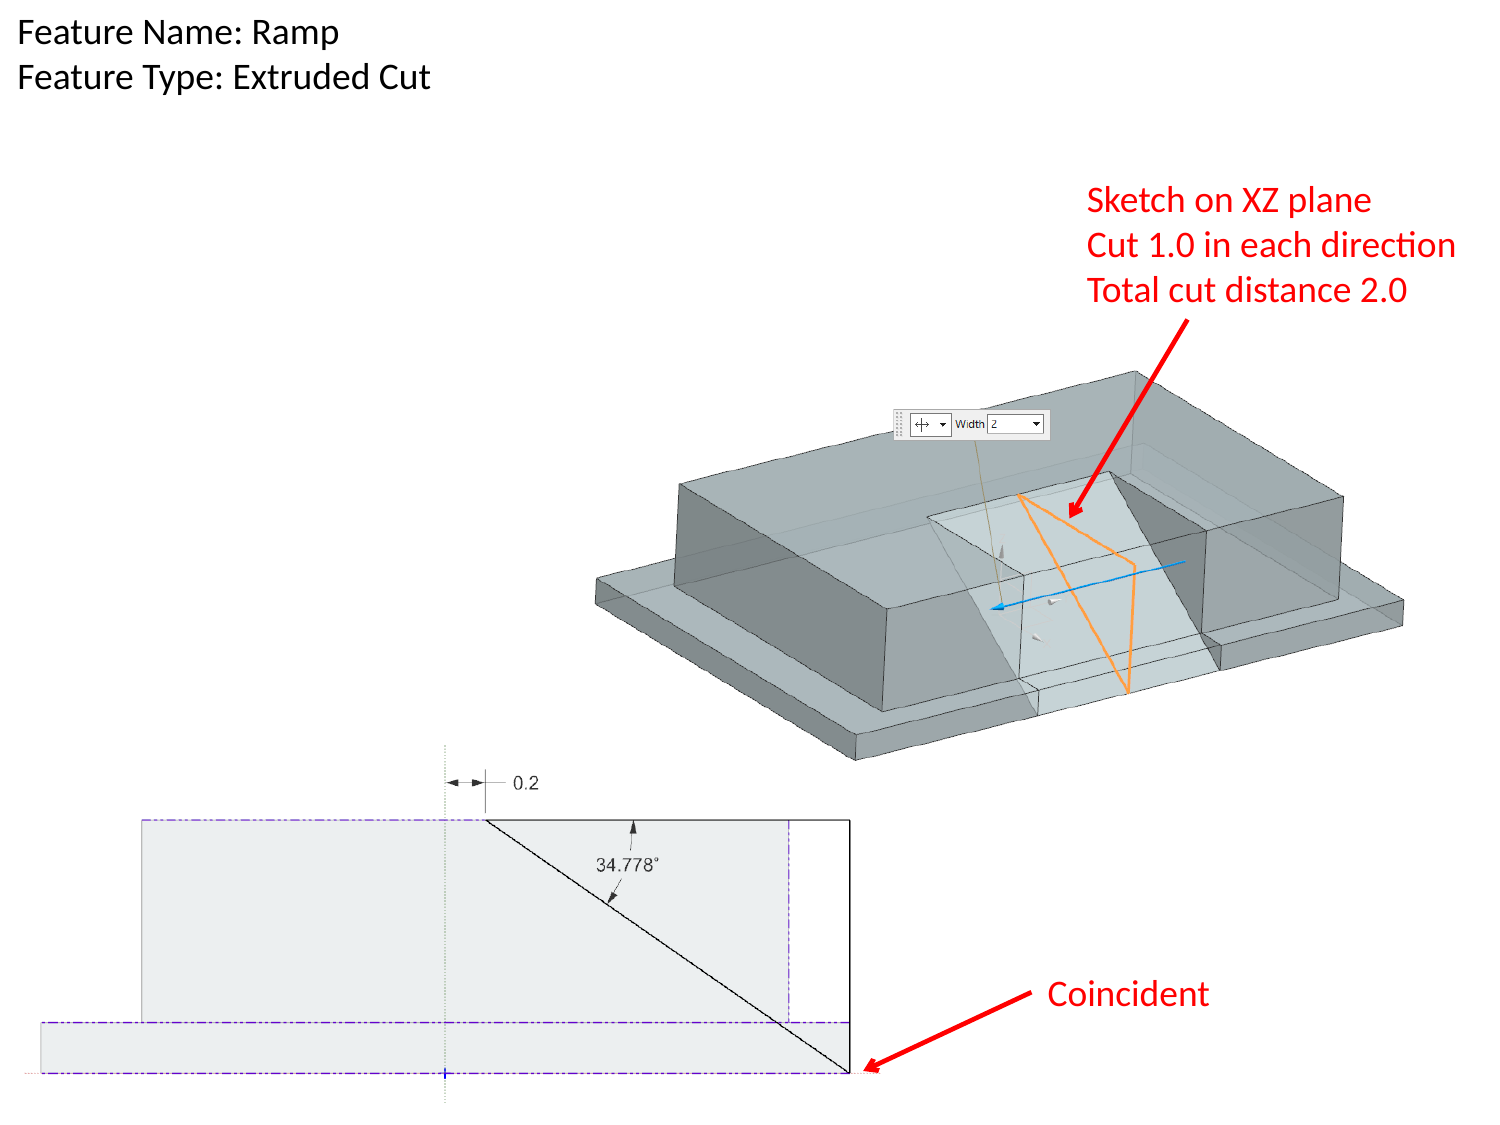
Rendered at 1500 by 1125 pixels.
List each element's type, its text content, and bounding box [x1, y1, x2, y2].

picture [24, 346, 1421, 1103]
text_box Sketch on XZ plane Cut 1.0 in each direction Total cut distance 2.0 [1072, 167, 1472, 318]
text_box Coincident [1032, 961, 1225, 1022]
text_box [1069, 319, 1188, 519]
text_box Feature Name: Ramp Feature Type: Extruded Cut [2, 0, 447, 105]
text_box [863, 992, 1032, 1071]
